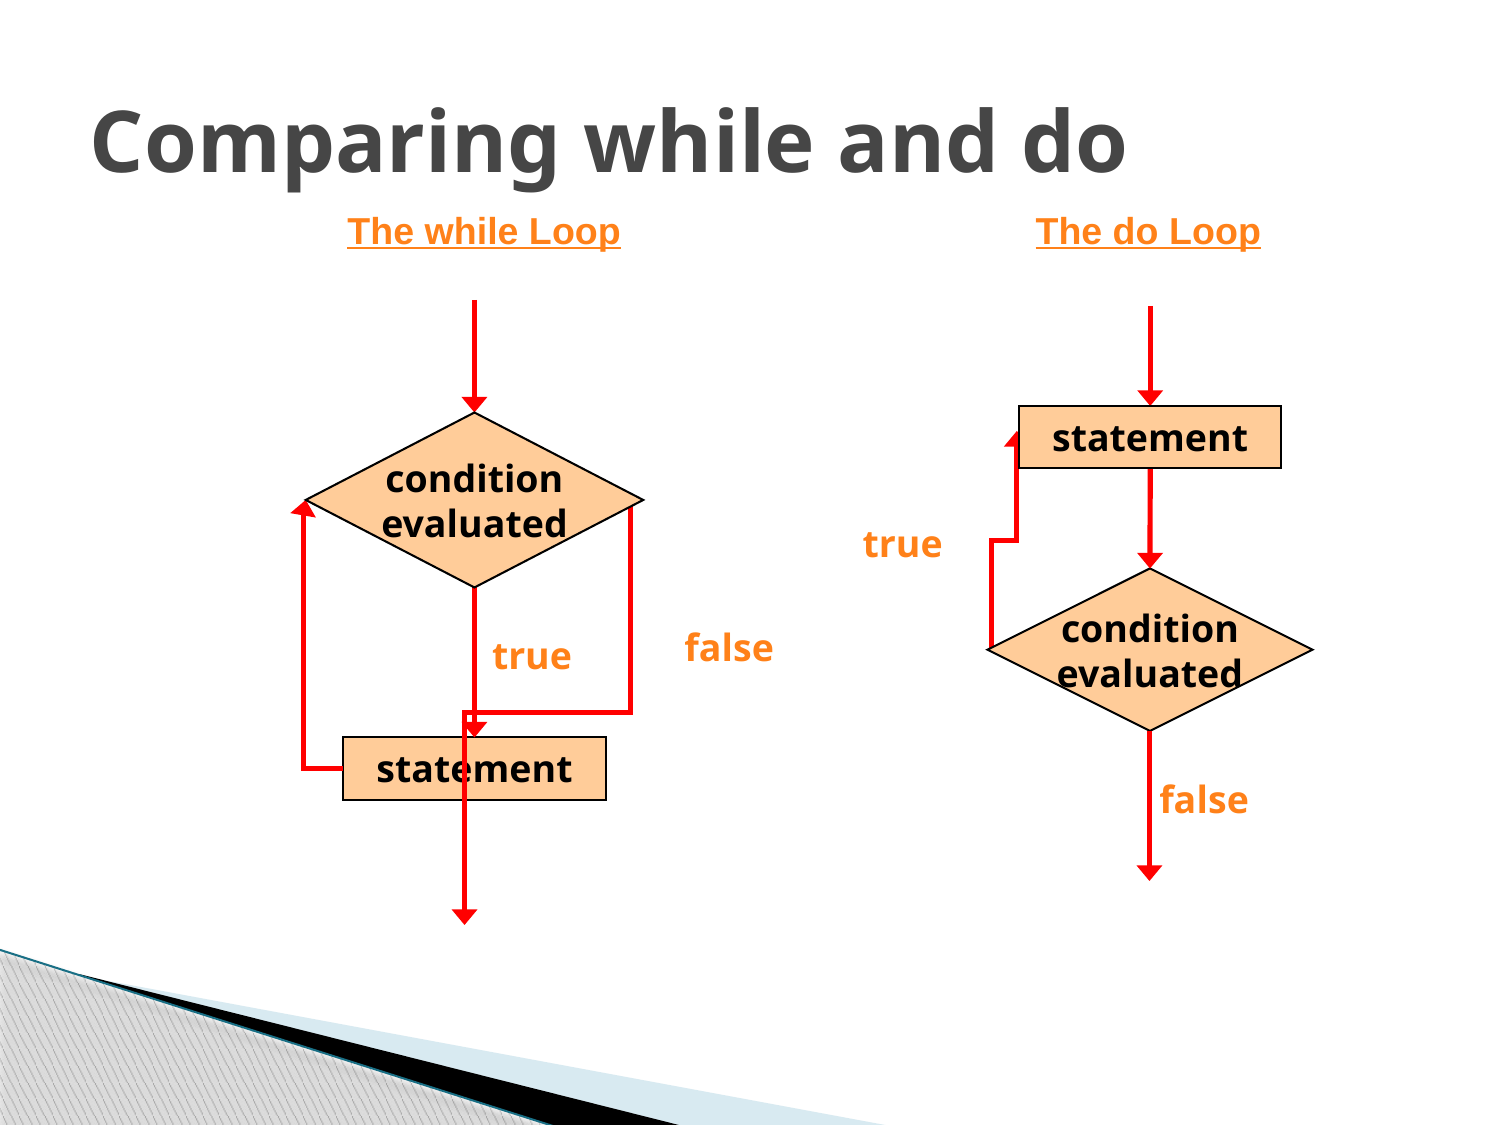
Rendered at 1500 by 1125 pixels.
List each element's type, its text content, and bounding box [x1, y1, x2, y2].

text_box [849, 199, 1314, 882]
title Comparing while and do [75, 45, 1425, 233]
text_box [287, 199, 788, 926]
